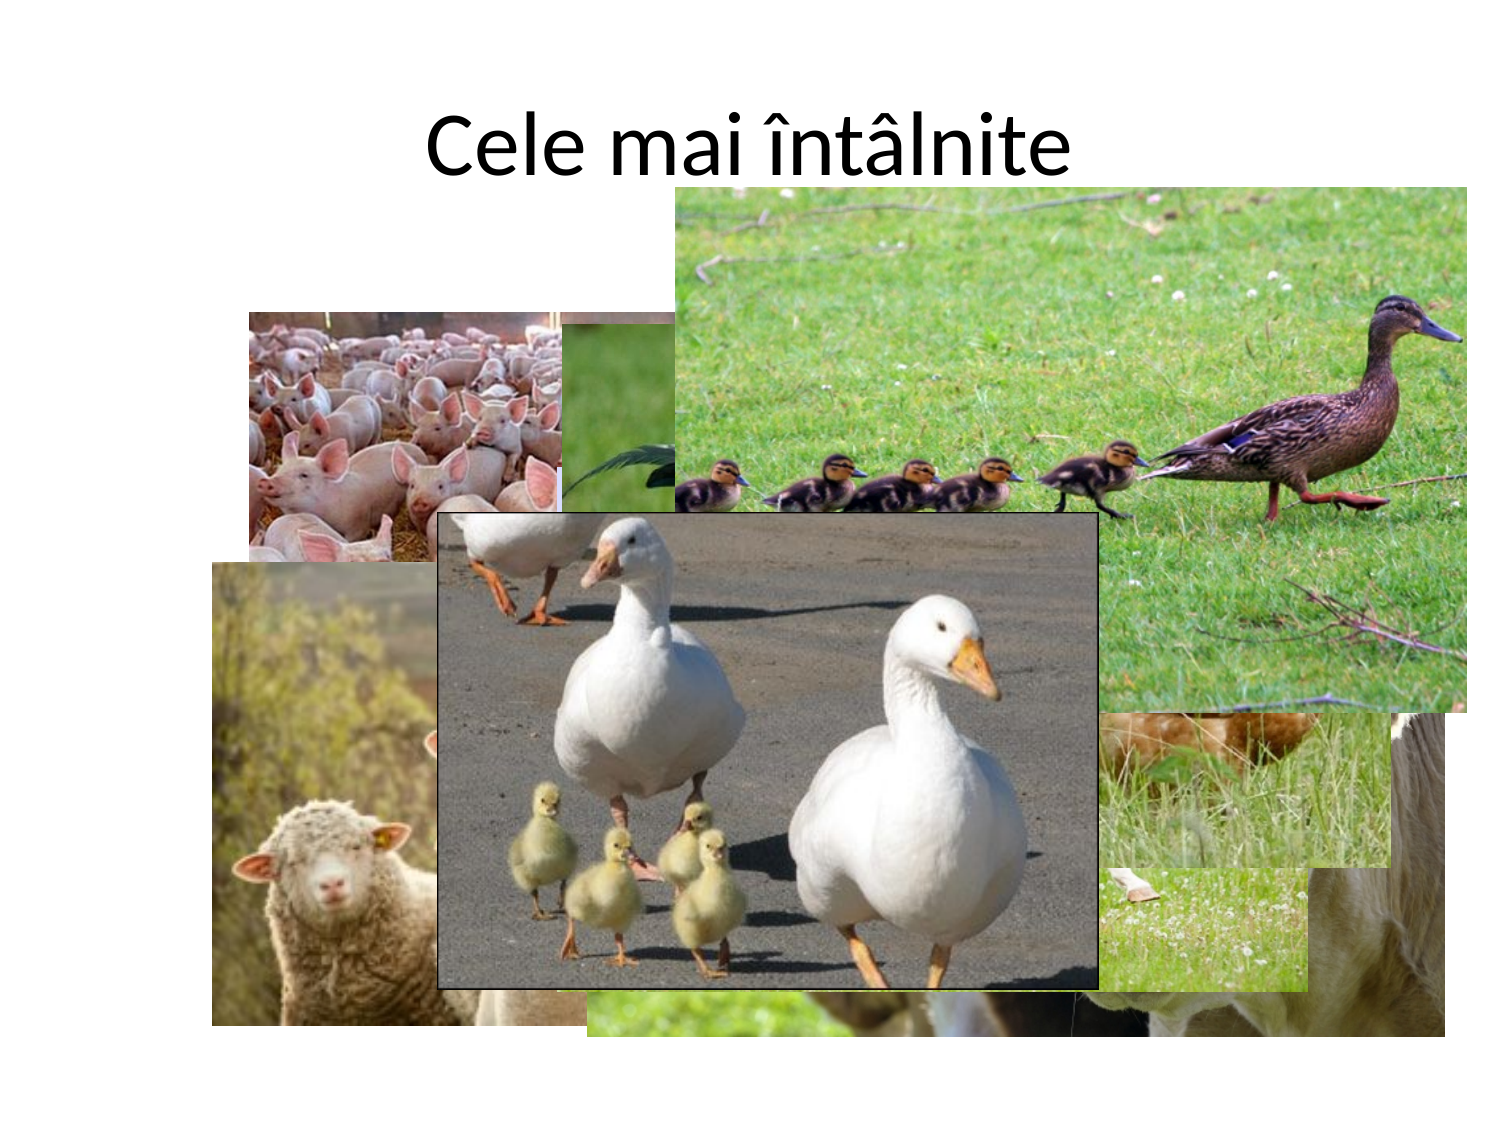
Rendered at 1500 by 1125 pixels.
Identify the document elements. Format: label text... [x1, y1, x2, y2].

picture [212, 187, 1467, 1037]
title Cele mai întâlnite [75, 45, 1425, 233]
